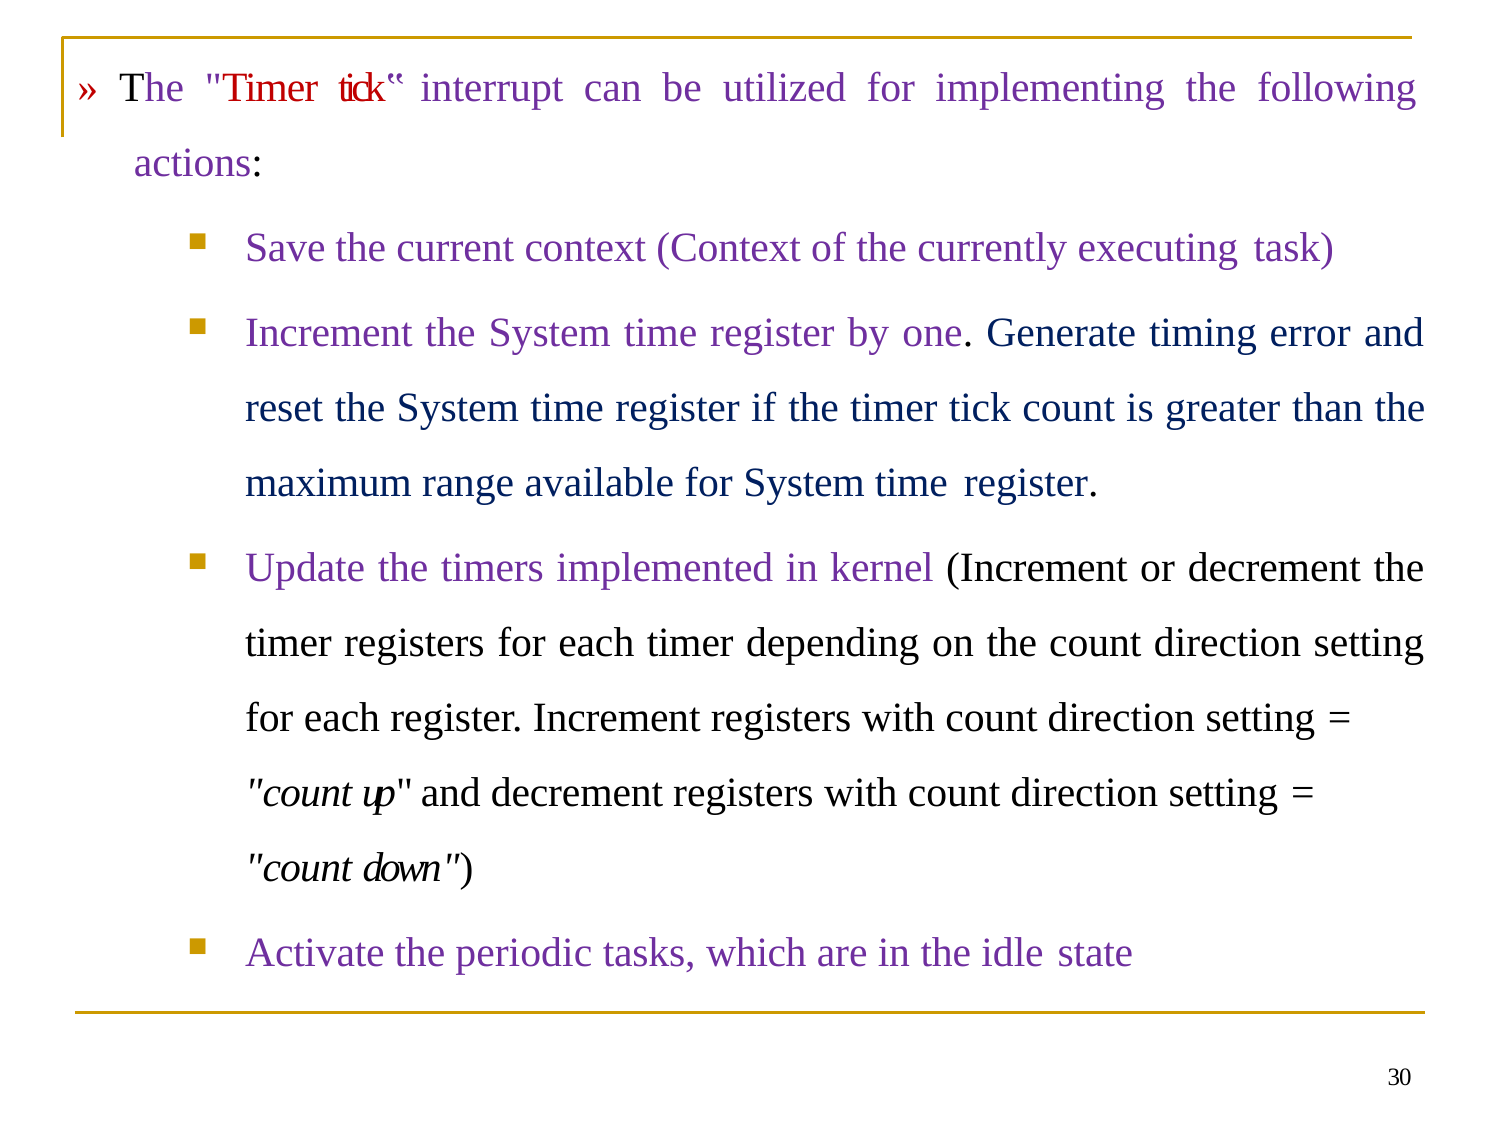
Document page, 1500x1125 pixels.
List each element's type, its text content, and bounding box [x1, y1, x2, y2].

slide_number 30 [1381, 1061, 1417, 1125]
text_box » The "Timer tick‟ interrupt can be utilized for implementing the following actions: Save the current context (Context of the currently executing task) Increment the System time register by one. Generate timing error and reset the System time register if the timer tick count is greater than the maximum range available for System time register. Update the timers implemented in kernel (Increment or decrement the timer registers for each timer depending on the count direction setting for each register. Increment registers with count direction setting = "count up" and decrement registers with count direction setting = "count down") Activate the periodic tasks, which are in the idle state [75, 32, 1438, 975]
